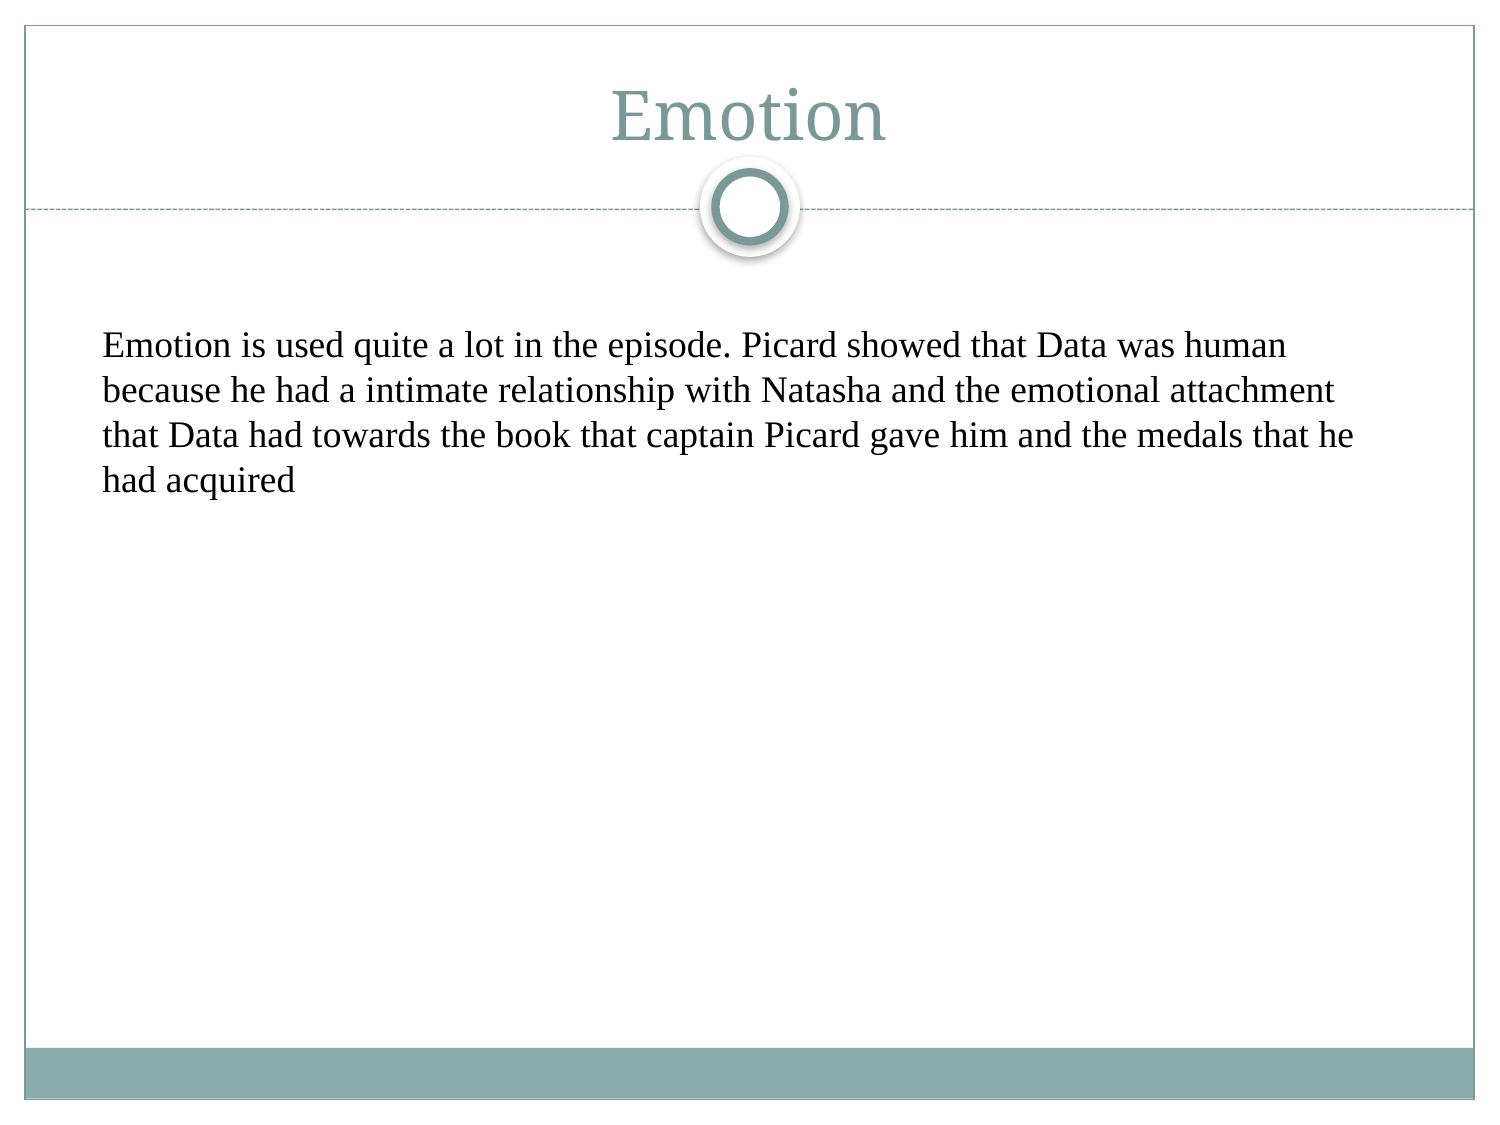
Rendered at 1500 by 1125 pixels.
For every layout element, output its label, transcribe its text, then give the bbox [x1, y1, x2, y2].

title Emotion [49, 37, 1450, 162]
text_box Emotion is used quite a lot in the episode. Picard showed that Data was human because he had a intimate relationship with Natasha and the emotional attachment that Data had towards the book that captain Picard gave him and the medals that he had acquired [87, 312, 1375, 508]
